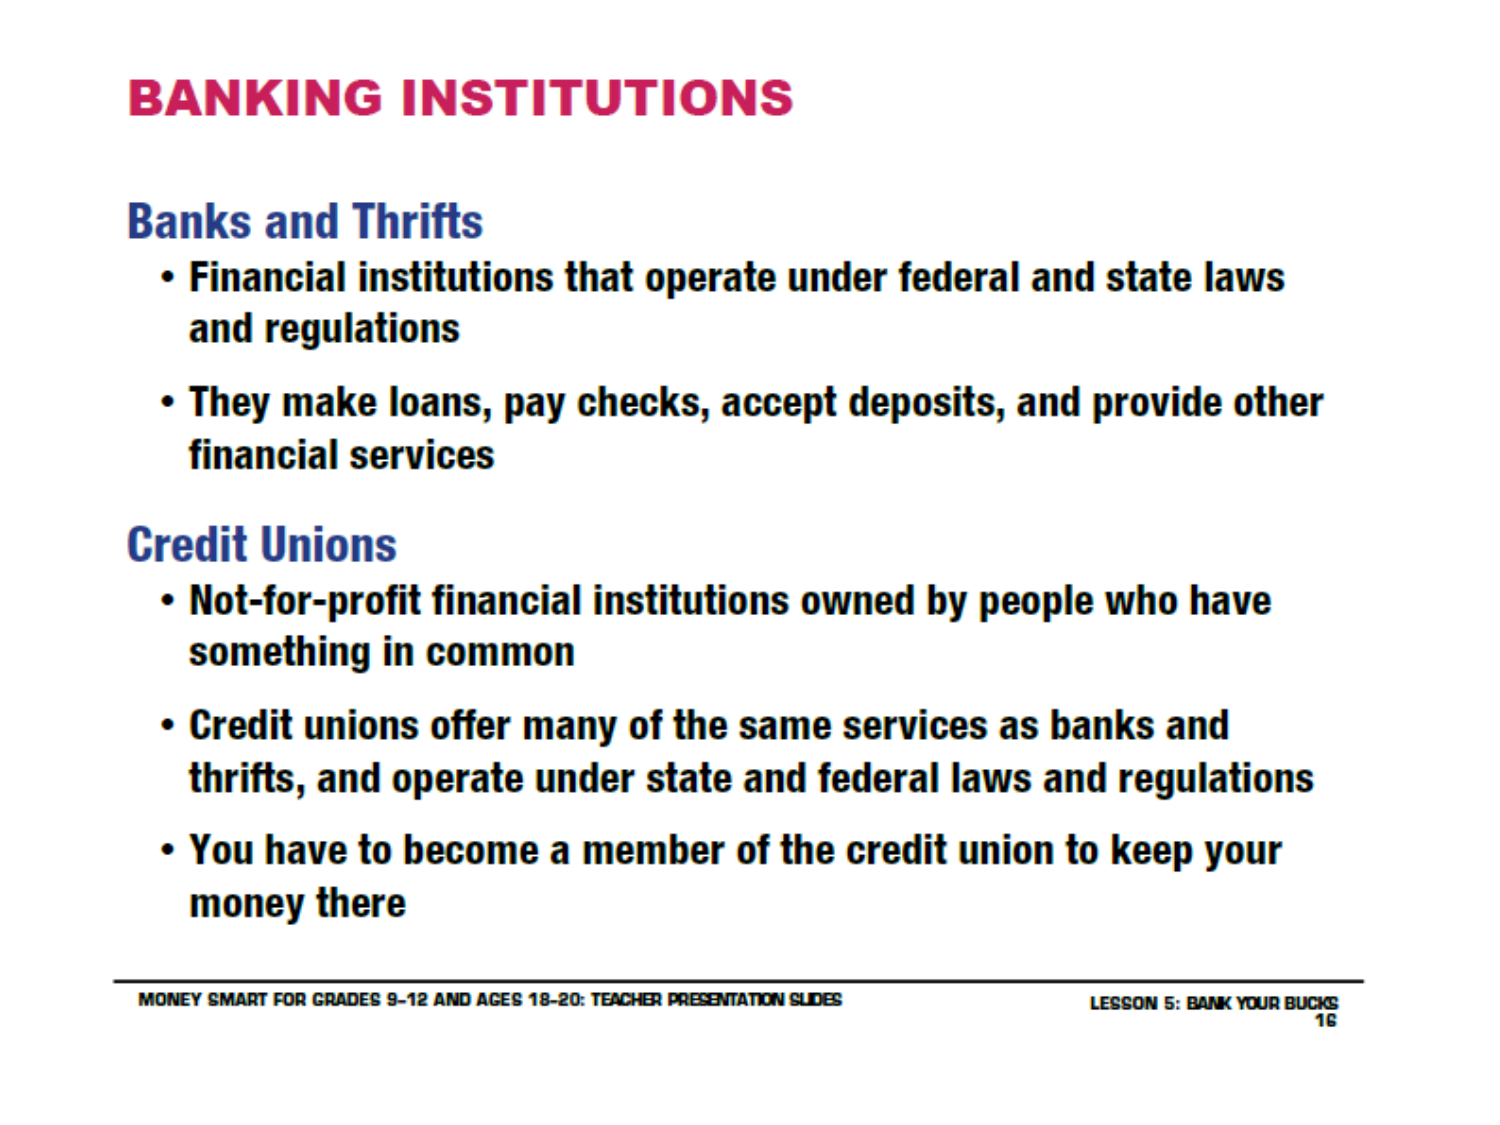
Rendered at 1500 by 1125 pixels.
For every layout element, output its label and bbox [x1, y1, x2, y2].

picture [62, 12, 1416, 1063]
